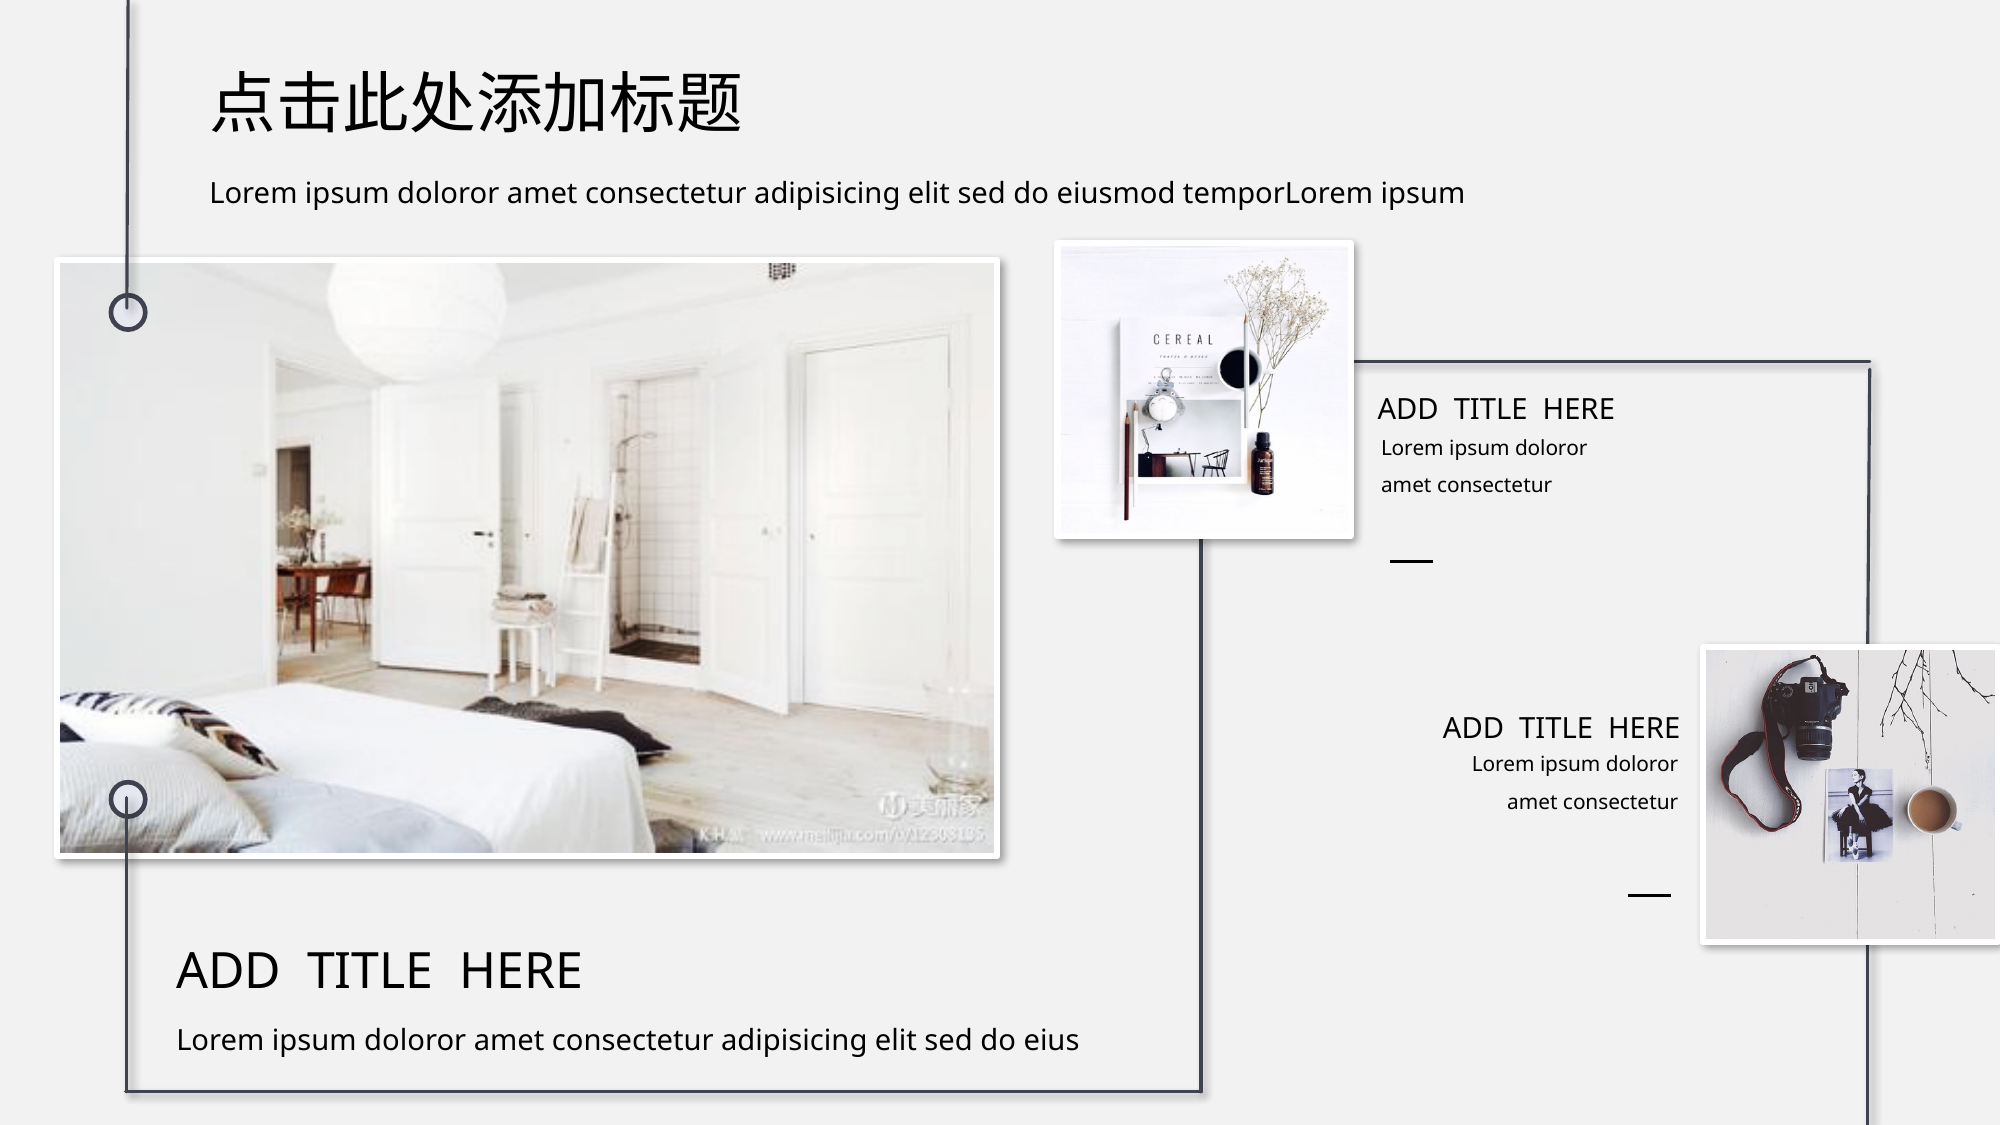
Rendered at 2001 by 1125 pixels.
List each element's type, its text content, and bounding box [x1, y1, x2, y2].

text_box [1201, 930, 1211, 1065]
picture [1705, 649, 1995, 939]
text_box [1388, 701, 1696, 896]
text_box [161, 930, 1200, 1065]
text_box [1362, 382, 1670, 562]
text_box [60, 262, 994, 854]
text_box 点击此处添加标题 [194, 53, 919, 149]
text_box Lorem ipsum doloror amet consectetur adipisicing elit sed do eiusmod temporLorem ipsum [194, 160, 1512, 218]
picture [1060, 245, 1348, 533]
